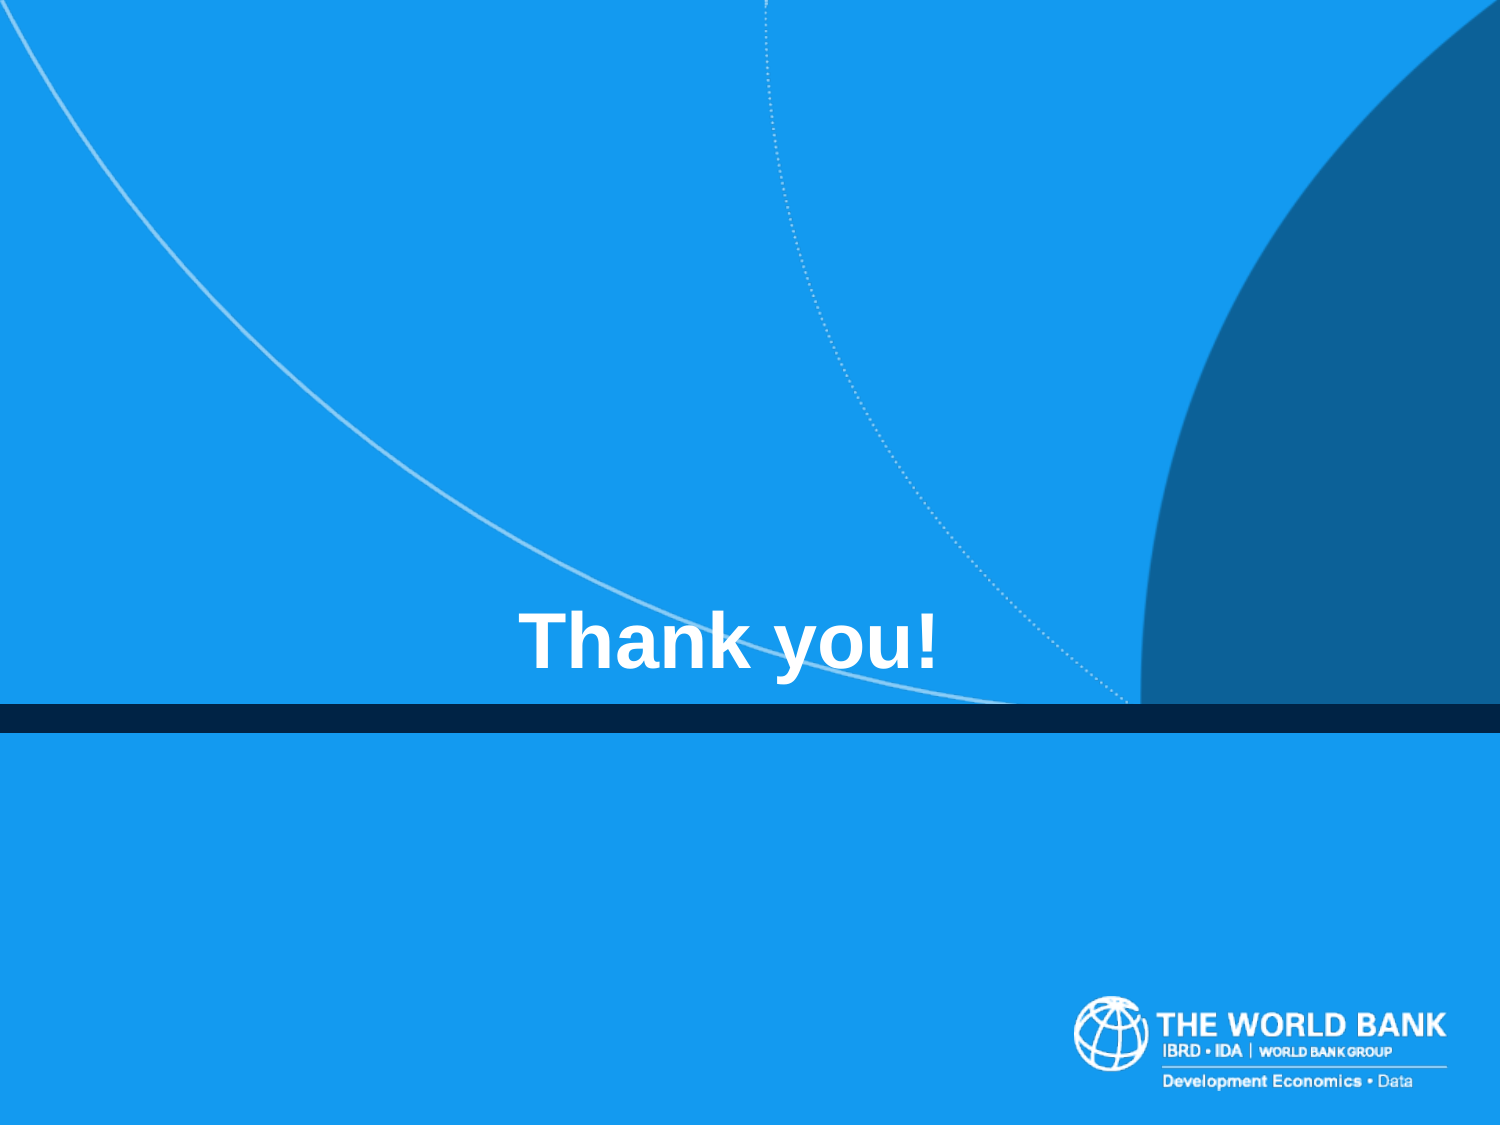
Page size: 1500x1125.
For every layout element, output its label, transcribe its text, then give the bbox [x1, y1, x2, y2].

picture [1074, 996, 1449, 1091]
title Thank you! [142, 446, 1339, 685]
